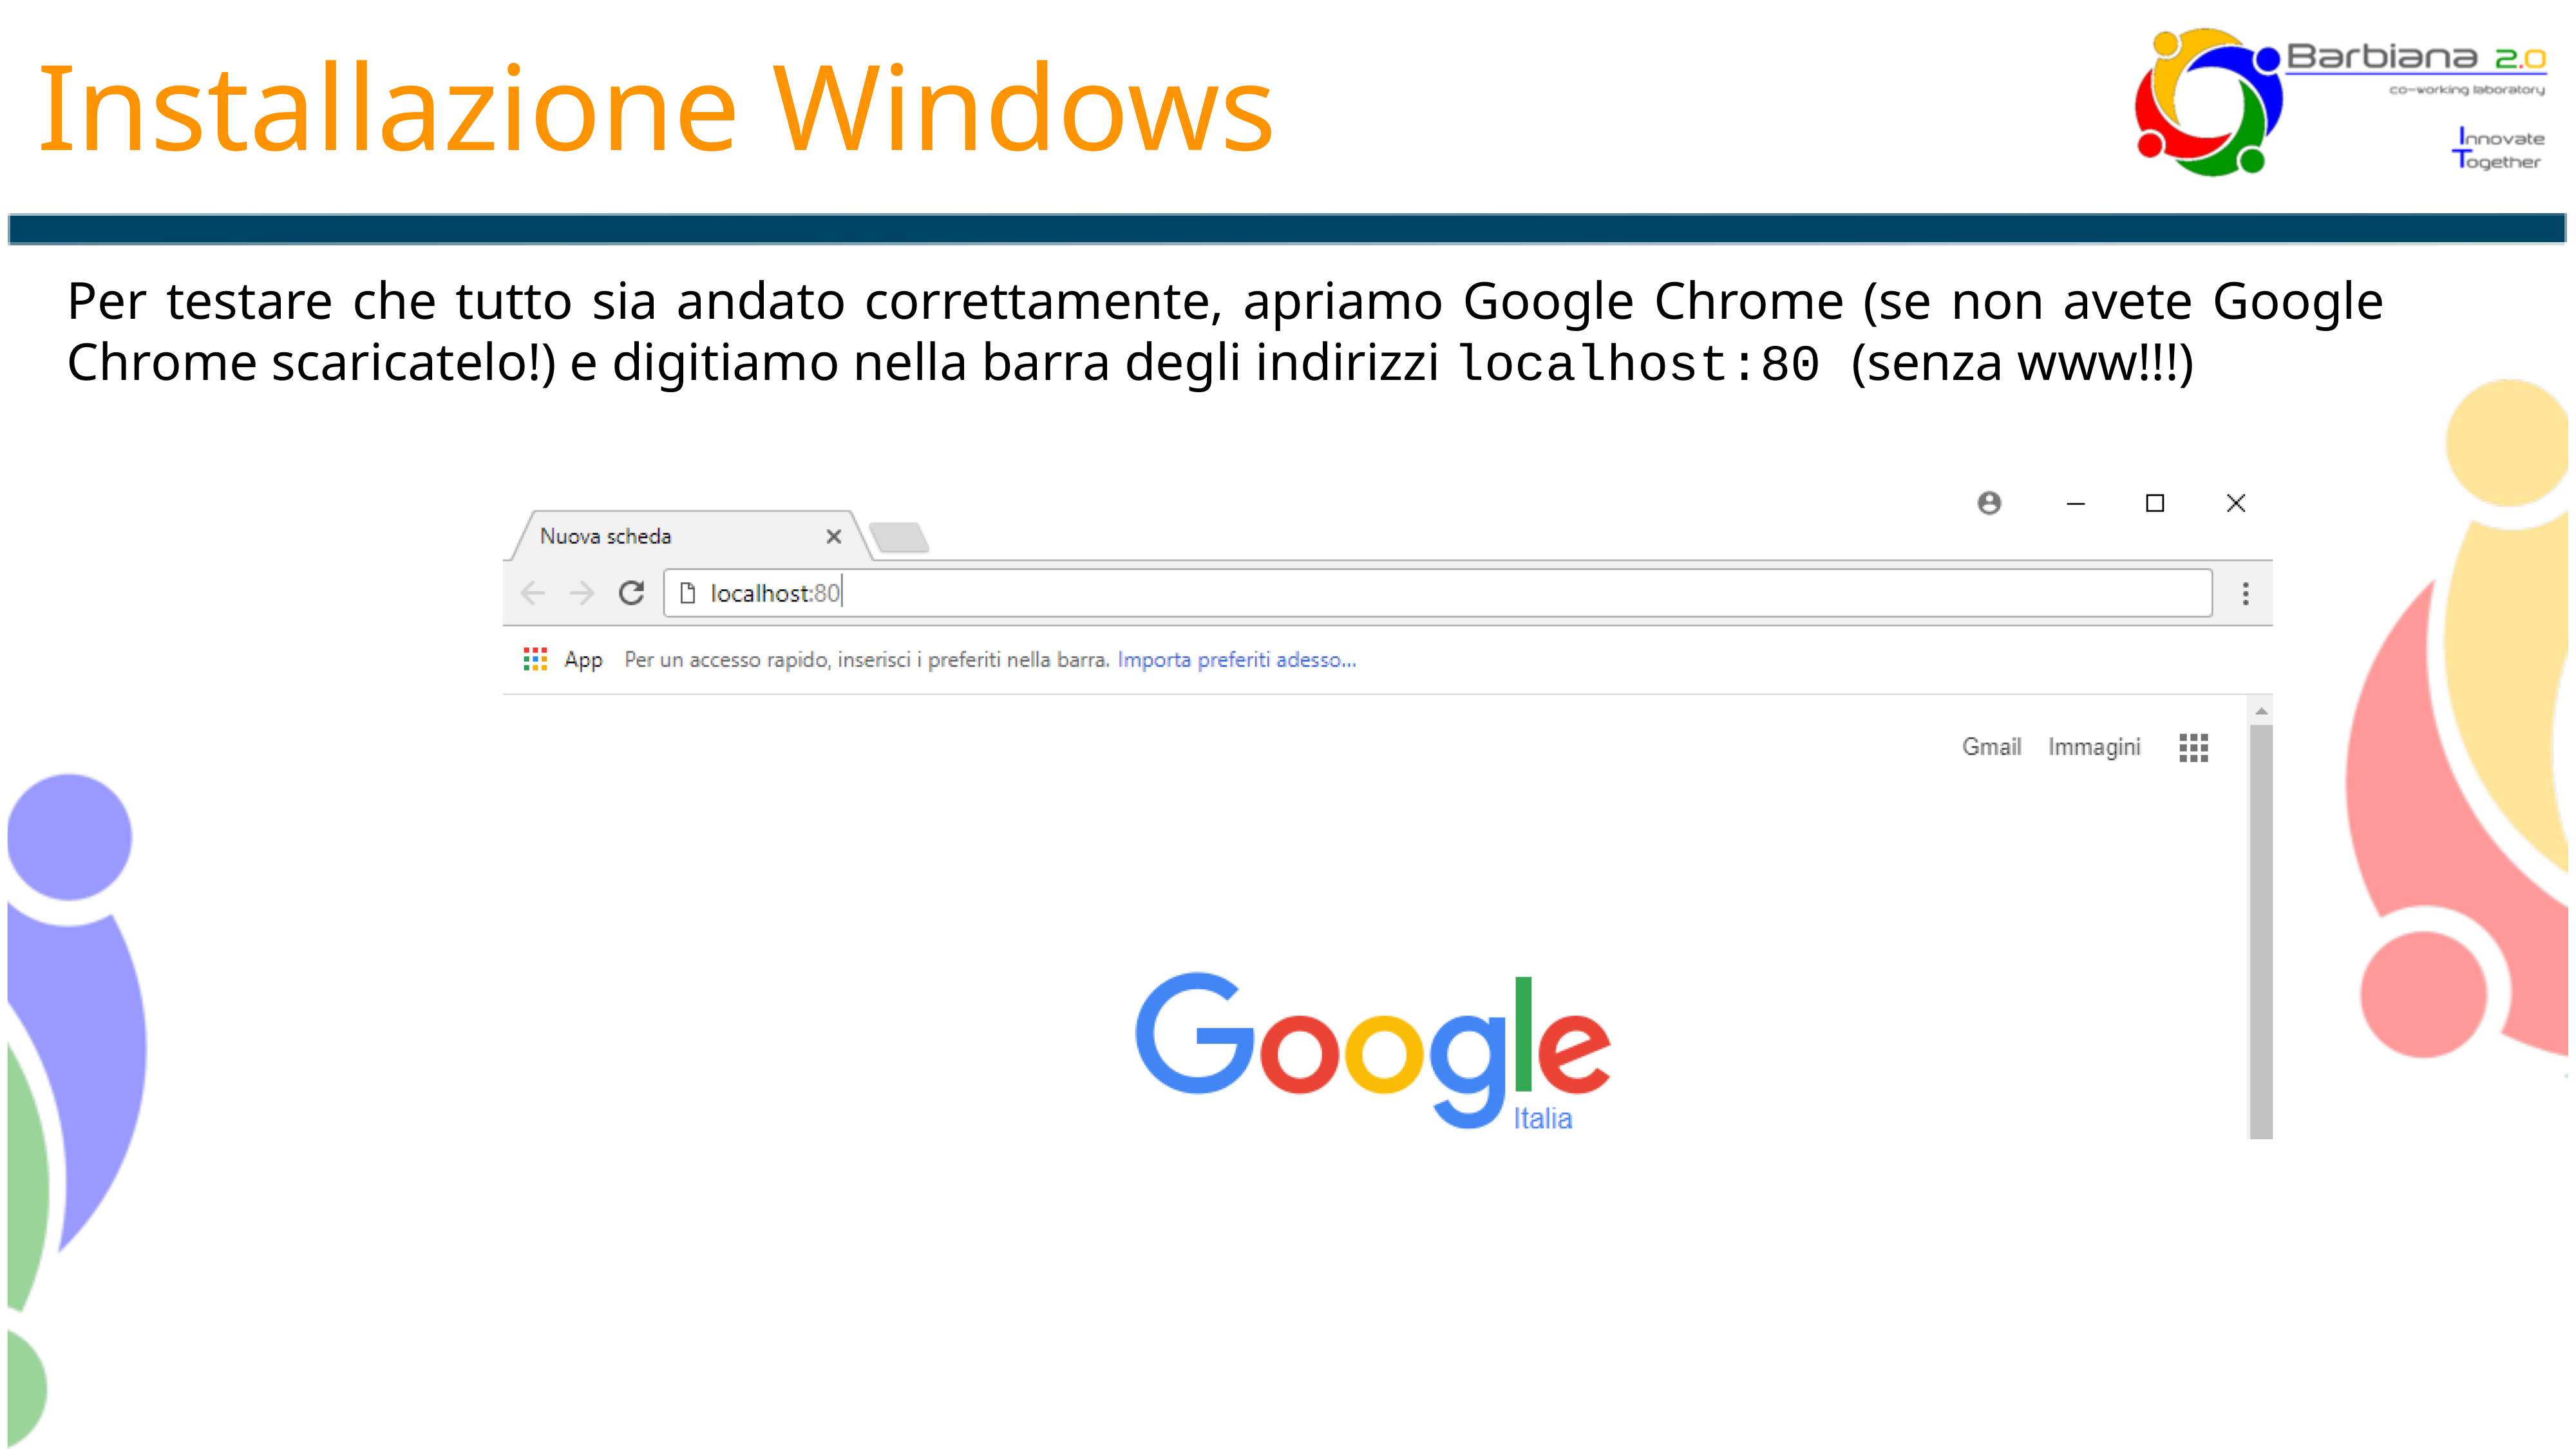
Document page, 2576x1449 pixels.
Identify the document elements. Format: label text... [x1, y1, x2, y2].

picture [502, 364, 2568, 1238]
picture [2121, 9, 2568, 196]
title Installazione Windows [31, 25, 2111, 180]
text_box Per testare che tutto sia andato correttamente, apriamo Google Chrome (se non avete Google Chrome scaricatelo!) e digitiamo nella barra degli indirizzi localhost:80 (senza www!!!) [61, 263, 2392, 396]
picture [8, 213, 2576, 245]
picture [7, 645, 158, 1449]
